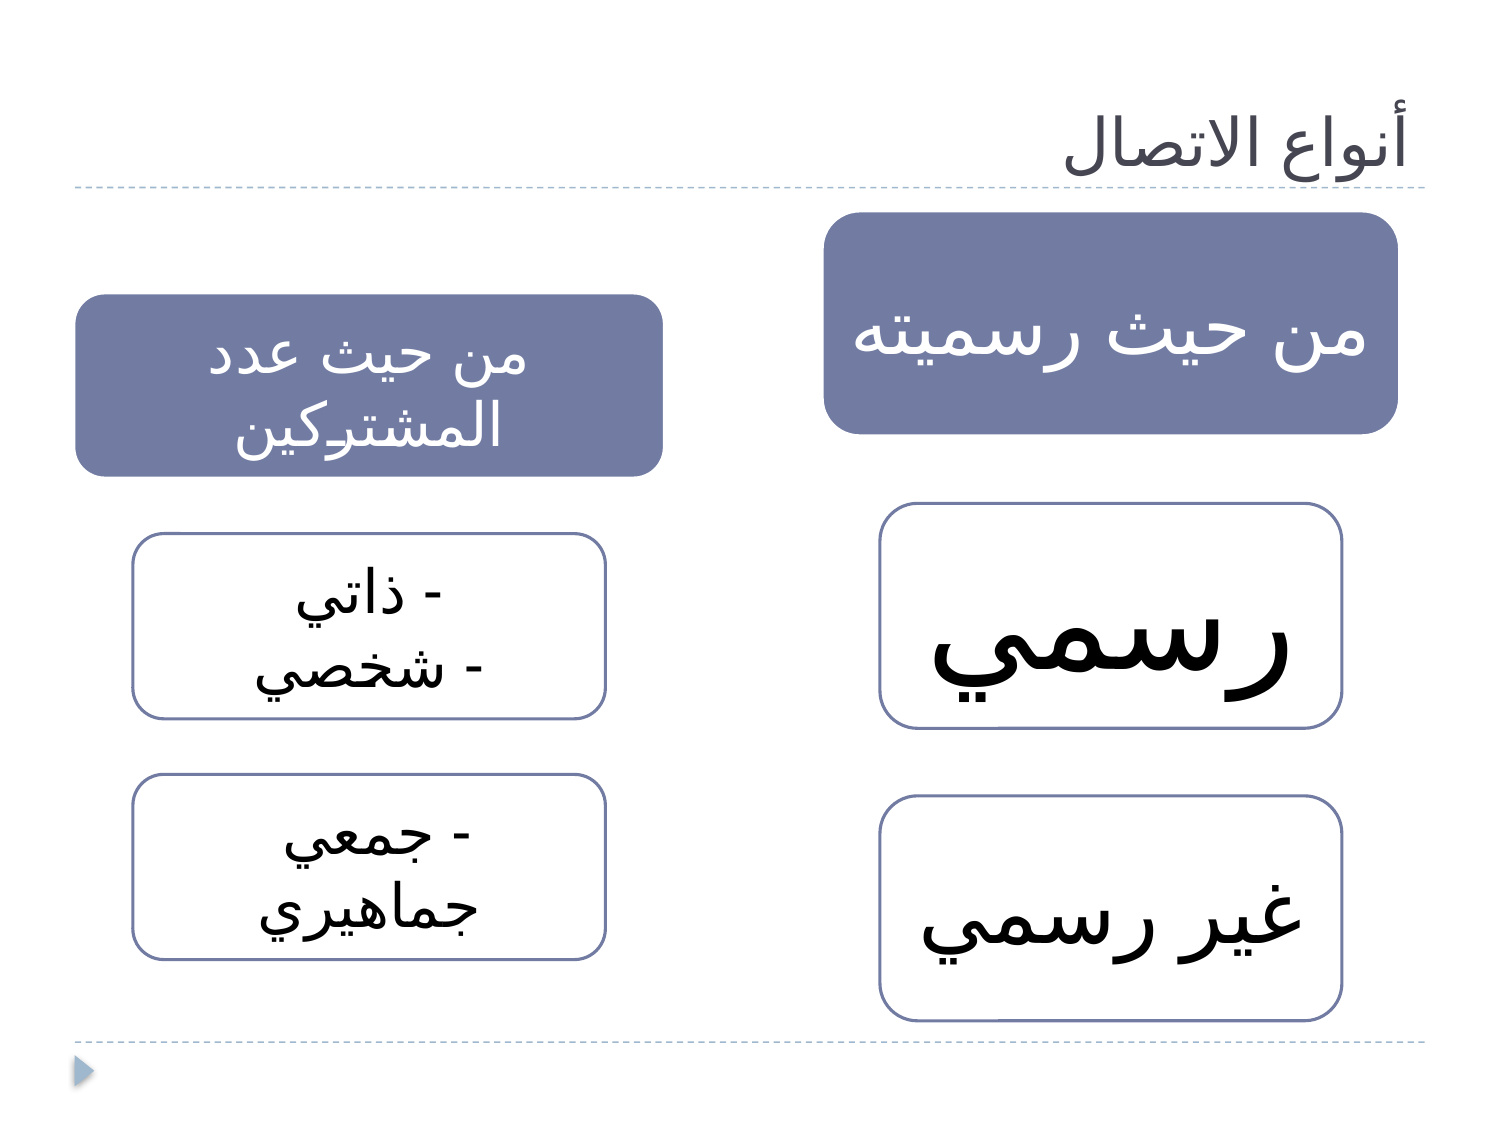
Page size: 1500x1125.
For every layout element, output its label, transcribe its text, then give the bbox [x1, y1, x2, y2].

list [749, 210, 1473, 1021]
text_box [0, 292, 739, 960]
title أنواع الاتصال [75, 24, 1425, 188]
